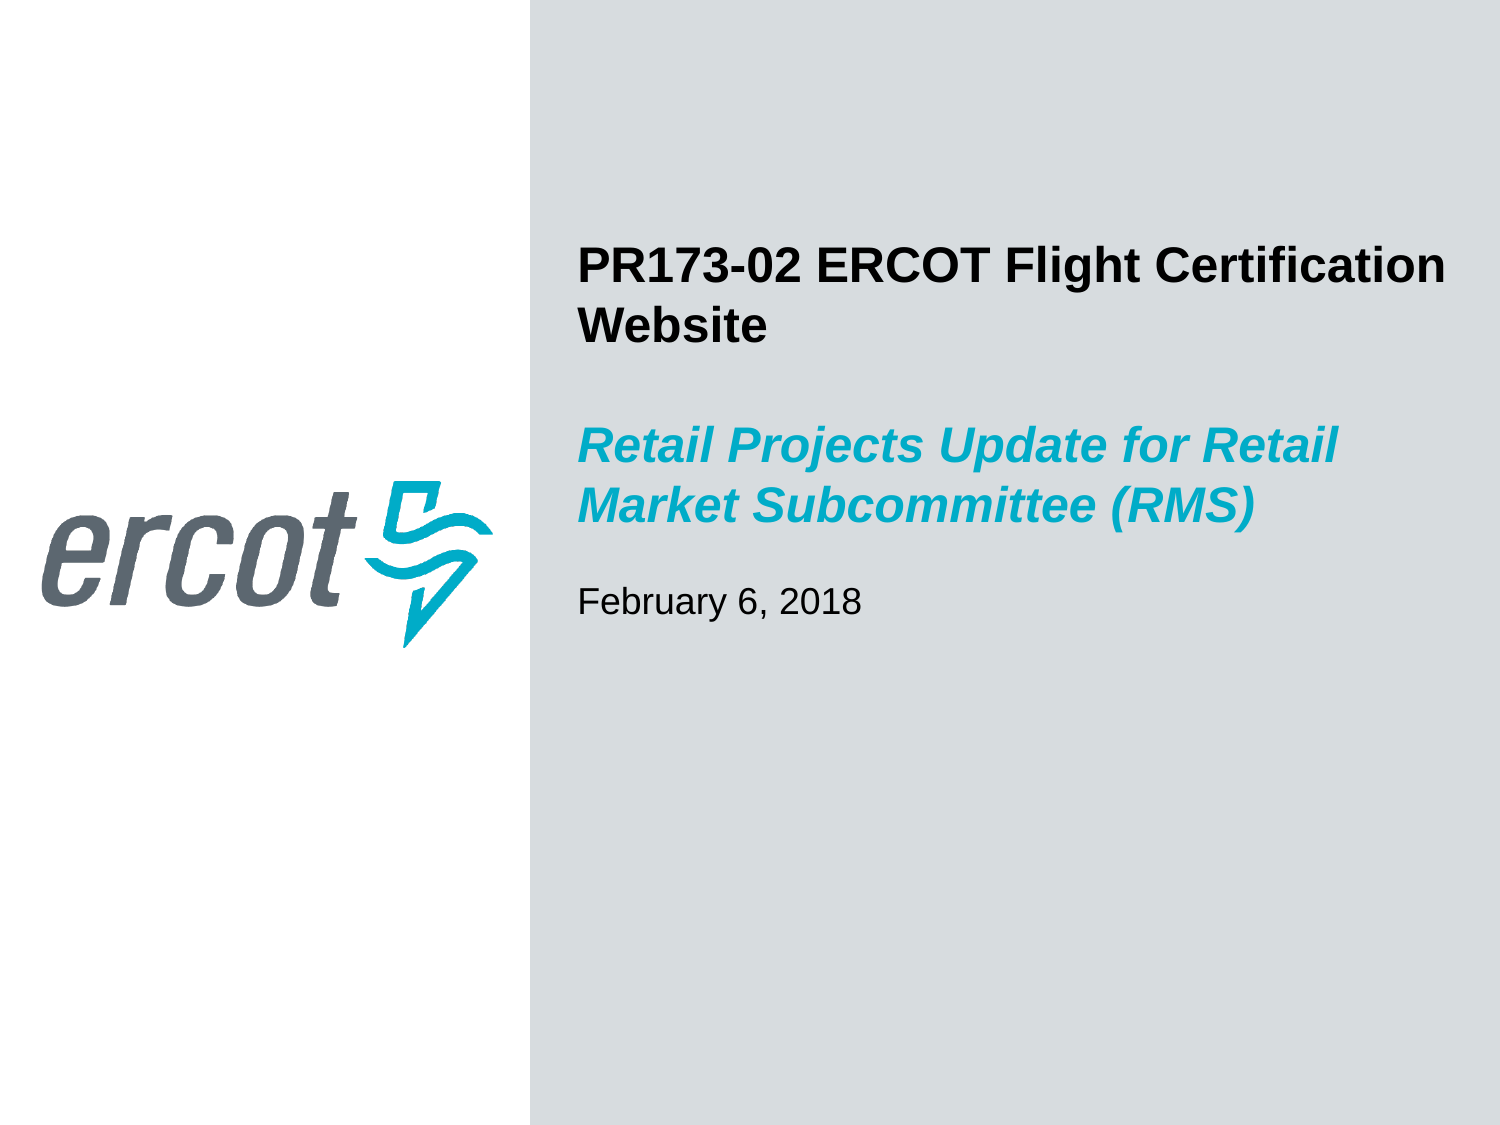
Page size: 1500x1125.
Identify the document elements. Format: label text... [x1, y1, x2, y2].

text_box PR173-02 ERCOT Flight Certification Website Retail Projects Update for Retail Market Subcommittee (RMS) February 6, 2018 [562, 224, 1463, 630]
picture [32, 471, 501, 654]
